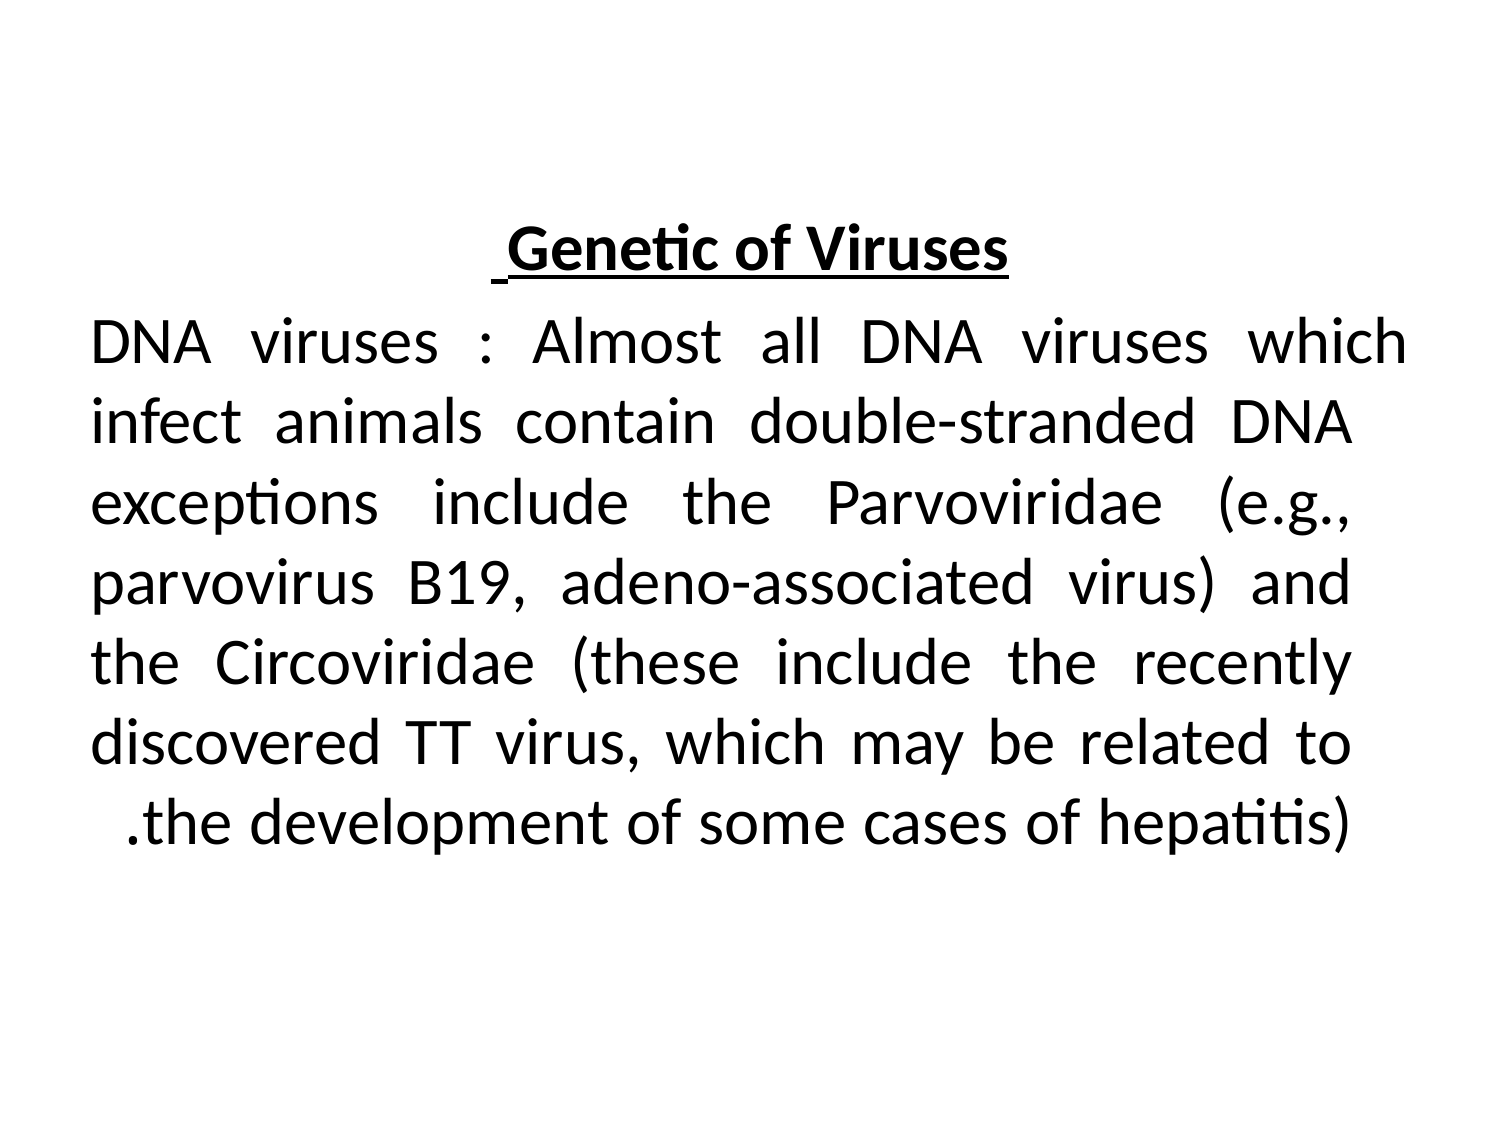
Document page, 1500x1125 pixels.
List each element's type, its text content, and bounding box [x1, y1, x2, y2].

list Genetic of Viruses DNA viruses : Almost all DNA viruses which infect animals contain double-stranded DNA exceptions include the Parvoviridae (e.g., parvovirus B19, adeno-associated virus) and the Circoviridae (these include the recently discovered TT virus, which may be related to the development of some cases of hepatitis). [75, 196, 1425, 1005]
